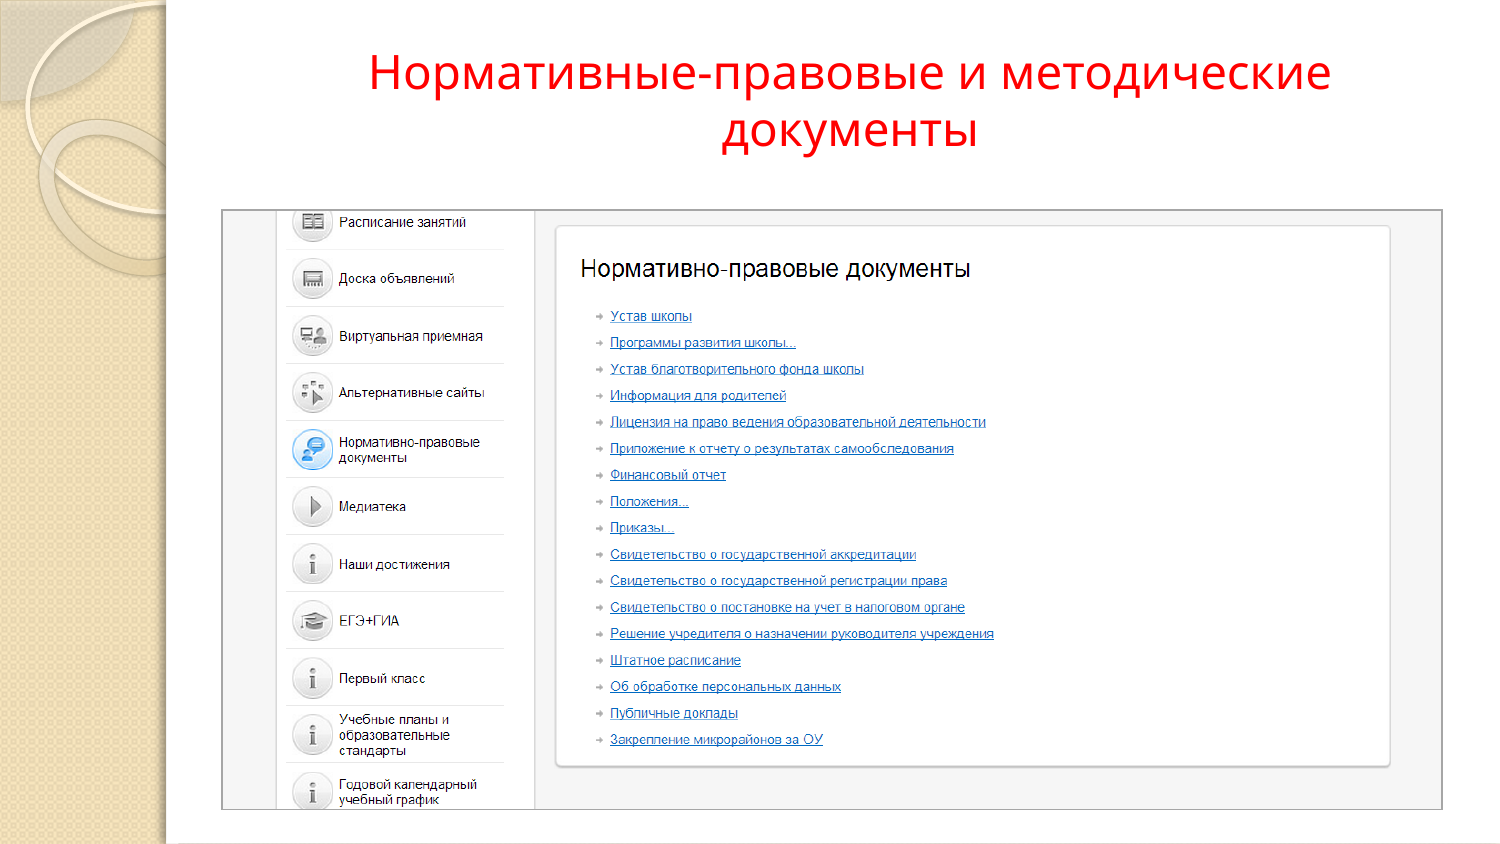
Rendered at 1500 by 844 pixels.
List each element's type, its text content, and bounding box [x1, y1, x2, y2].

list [222, 210, 1442, 809]
title Нормативные-правовые и методические документы [235, 33, 1466, 164]
